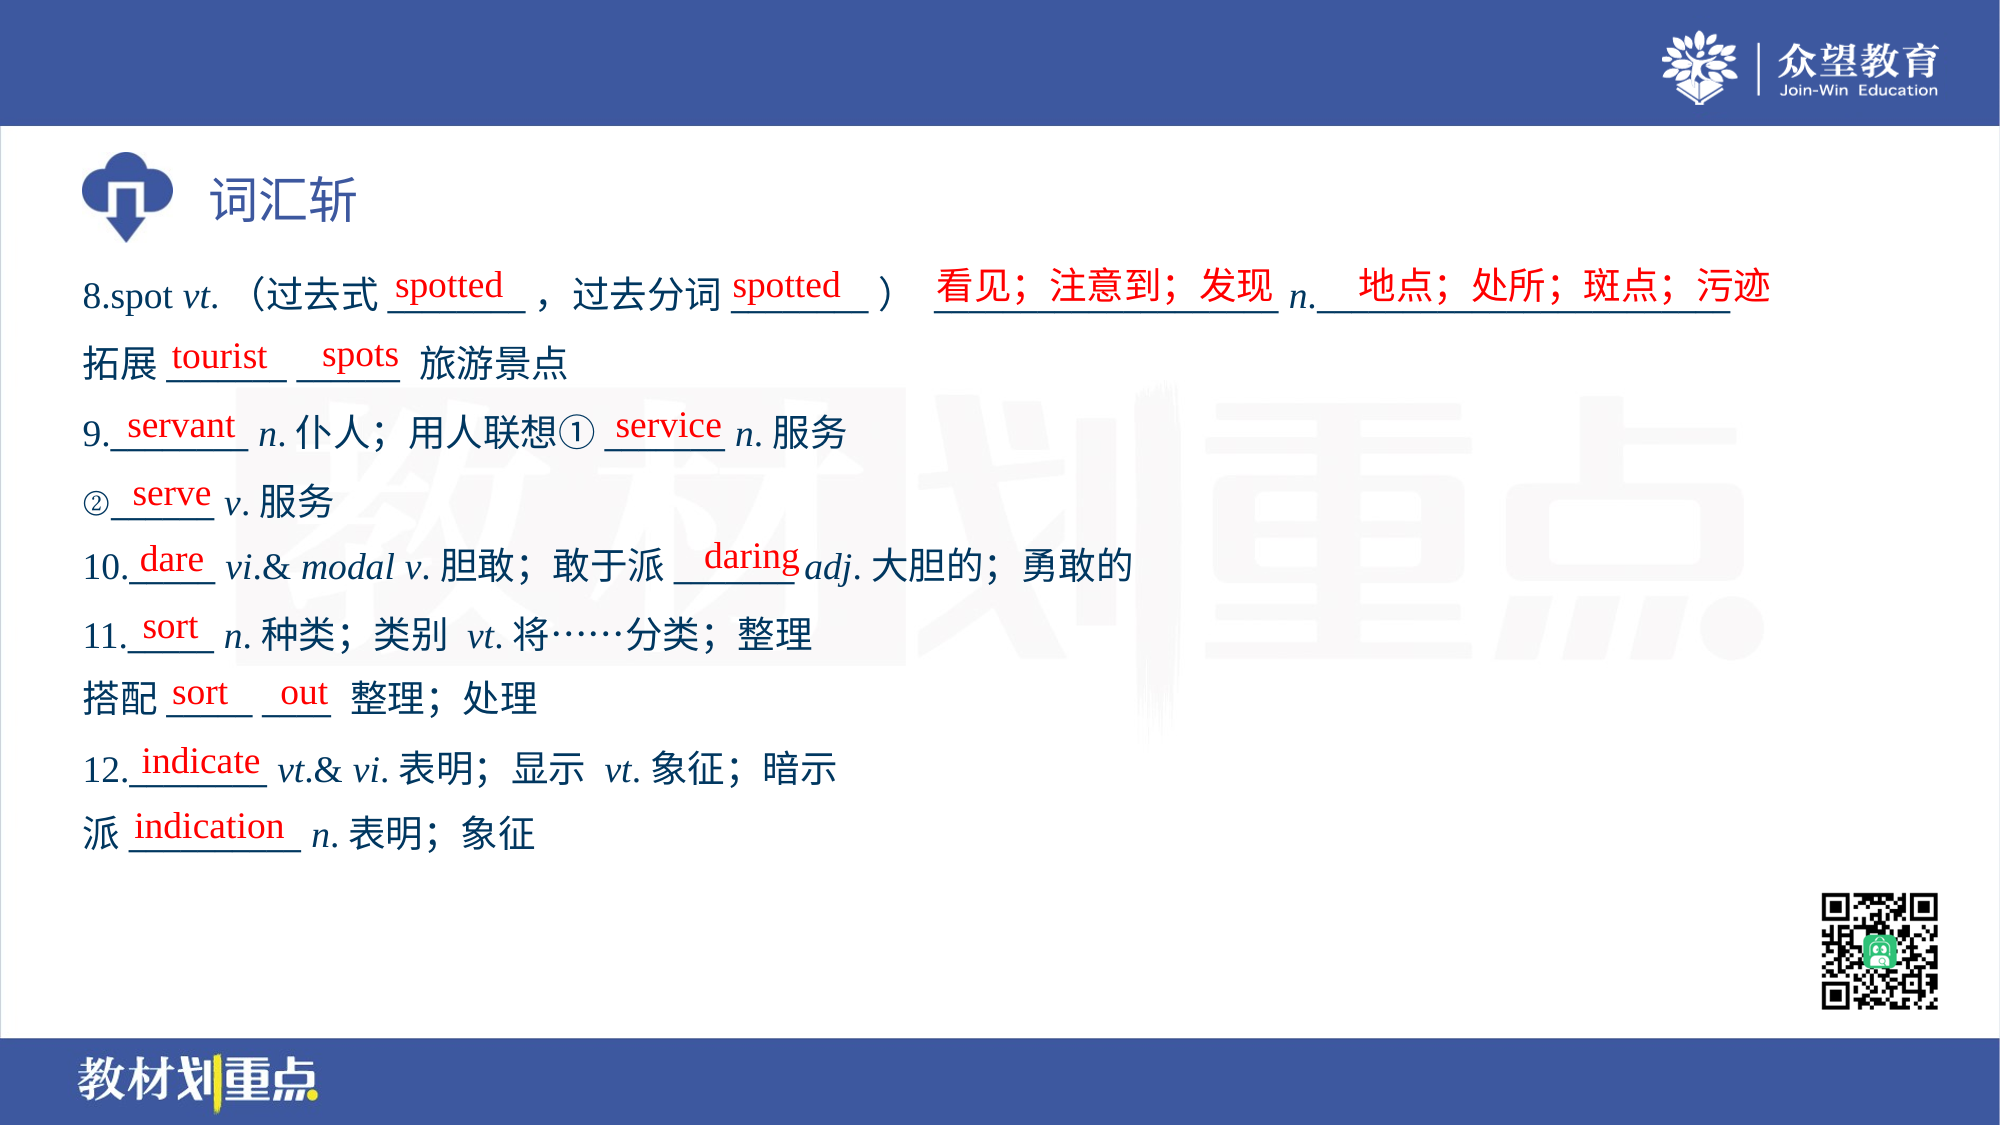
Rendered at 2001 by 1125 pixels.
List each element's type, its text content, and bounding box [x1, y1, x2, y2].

text_box dare [126, 514, 219, 573]
text_box sort [128, 581, 213, 640]
text_box out [266, 647, 342, 706]
text_box service [602, 379, 736, 439]
text_box indicate [128, 716, 275, 775]
text_box servant [113, 379, 250, 439]
text_box tourist [158, 311, 282, 370]
text_box 8.spot vt.（过去式________，过去分词________） ____________________ n.________________________ 拓展_______ ______ 旅游景点 9.________ n.仆人；用人联想①_______ n.服务 ②______ v.服务 10._____ vi.& modal v.胆敢；敢于派_______ adj.大胆的；勇敢的 [82, 247, 1817, 580]
text_box 看见；注意到；发现 [922, 242, 1288, 301]
text_box spotted [718, 240, 855, 299]
text_box spotted [381, 240, 517, 299]
text_box sort [158, 647, 242, 706]
text_box 地点；处所；斑点；污迹 [1344, 242, 1785, 301]
text_box indication [120, 781, 299, 840]
text_box spots [308, 309, 413, 368]
text_box daring [690, 511, 814, 571]
text_box 11._____ n.种类；类别 vt.将……分类；整理 搭配_____ ____ 整理；处理 [82, 586, 1817, 714]
text_box 12.________ vt.& vi.表明；显示 vt.象征；暗示 派__________ n.表明；象征 [82, 721, 1817, 848]
text_box serve [118, 448, 226, 507]
picture [0, 0, 2000, 1125]
